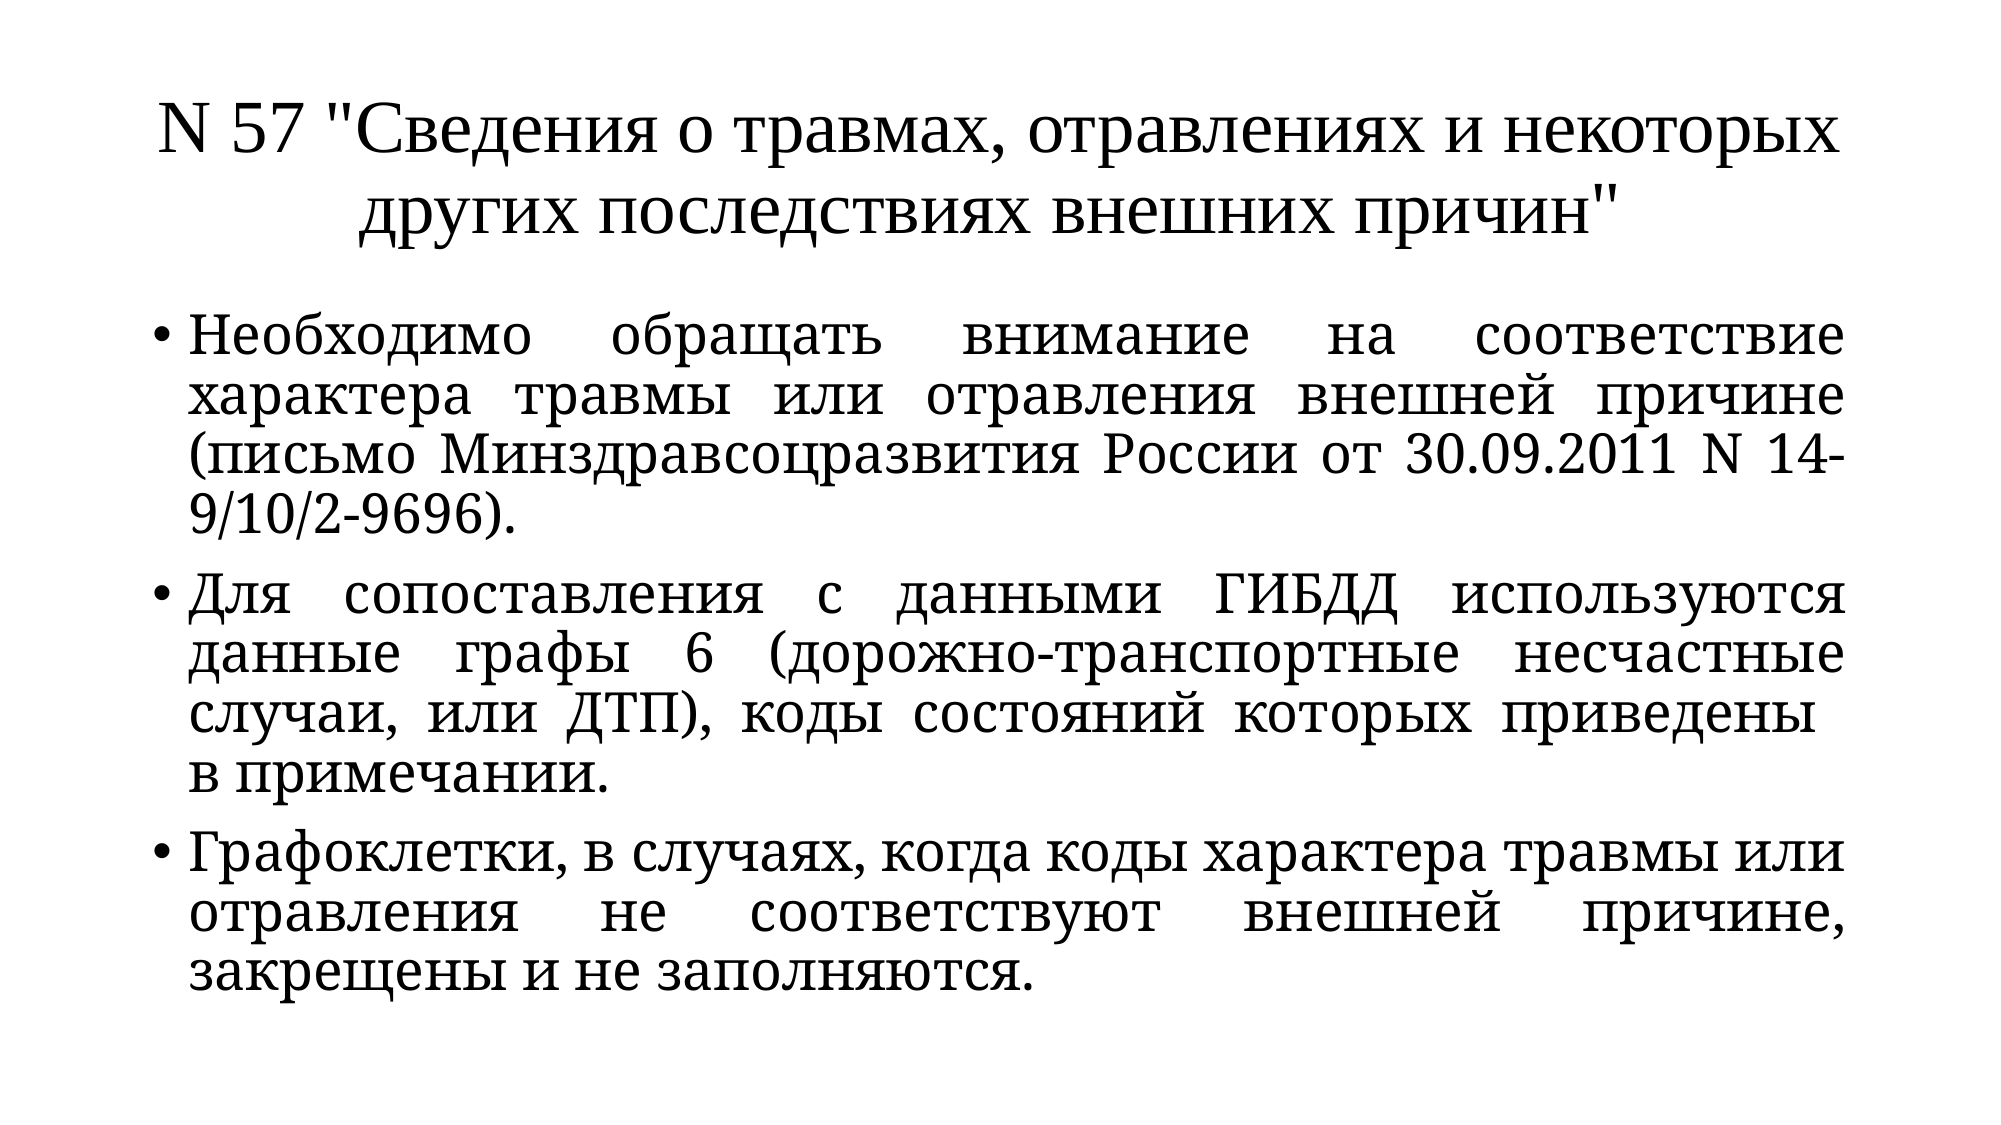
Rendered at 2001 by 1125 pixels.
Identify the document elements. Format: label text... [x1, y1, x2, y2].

title N 57 "Сведения о травмах, отравлениях и некоторых других последствиях внешних причин" [137, 59, 1863, 278]
list Необходимо обращать внимание на соответствие характера травмы или отравления внешней причине (письмо Минздравсоцразвития России от 30.09.2011 N 14-9/10/2-9696). Для сопоставления с данными ГИБДД используются данные графы 6 (дорожно-транспортные несчастные случаи, или ДТП), коды состояний которых приведены в примечании. Графоклетки, в случаях, когда коды характера травмы или отравления не соответствуют внешней причине, закрещены и не заполняются. [137, 299, 1863, 1014]
